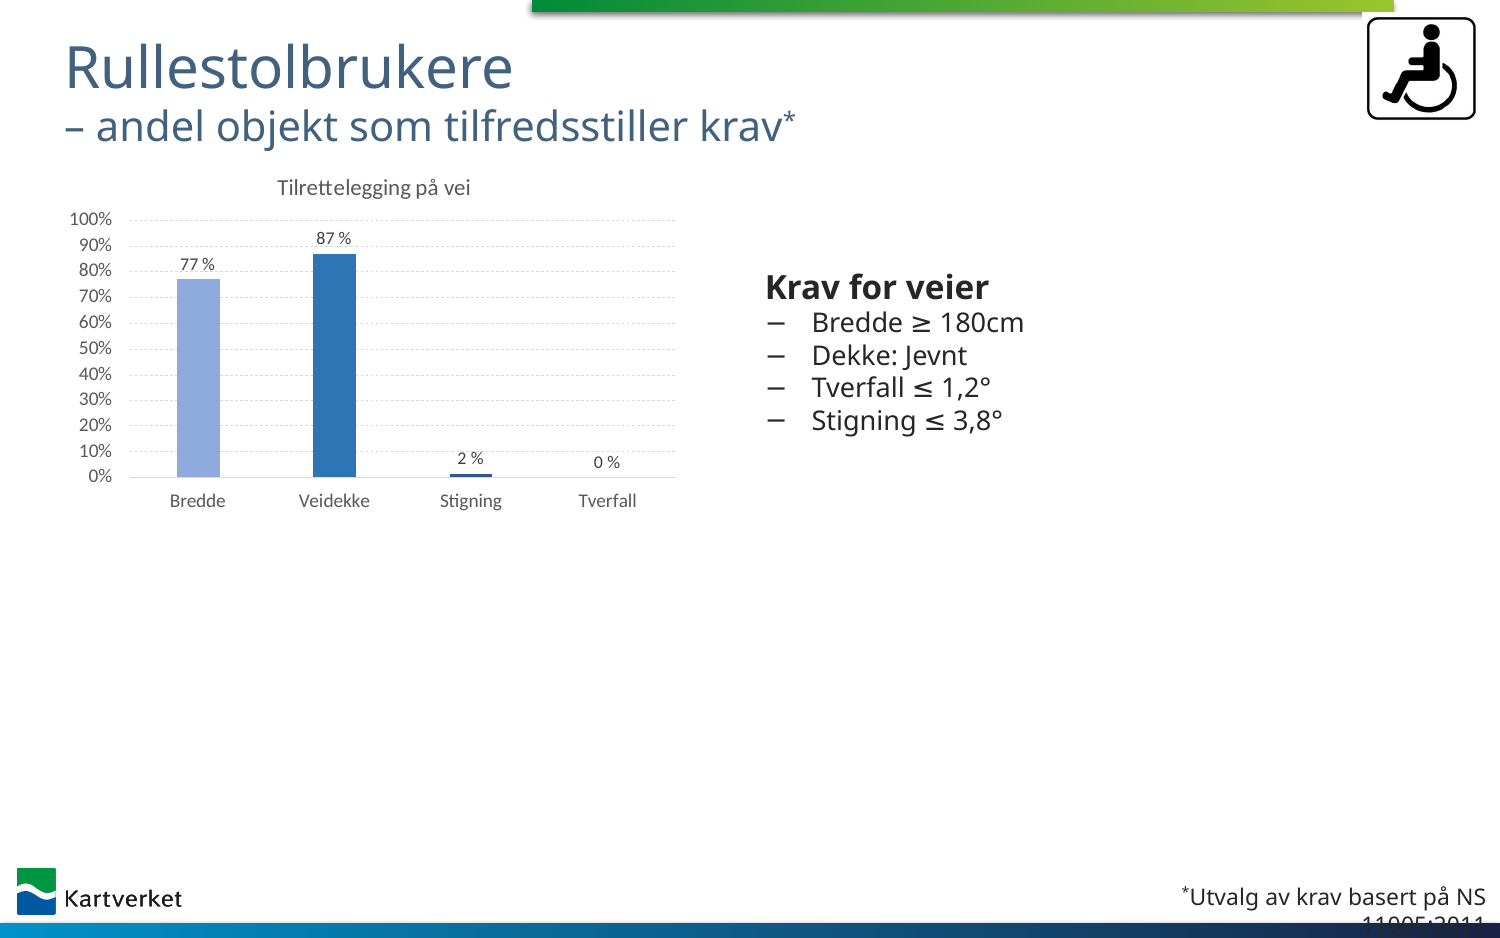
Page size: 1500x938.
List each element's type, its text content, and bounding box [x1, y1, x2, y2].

picture [62, 166, 687, 519]
picture [1362, 12, 1481, 126]
text_box *Utvalg av krav basert på NS 11005:2011 [1068, 873, 1500, 938]
text_box Krav for veier Bredde ≥ 180cm Dekke: Jevnt Tverfall ≤ 1,2° Stigning ≤ 3,8° [750, 258, 1234, 444]
text_box Rullestolbrukere – andel objekt som tilfredsstiller krav* [49, 25, 1431, 158]
